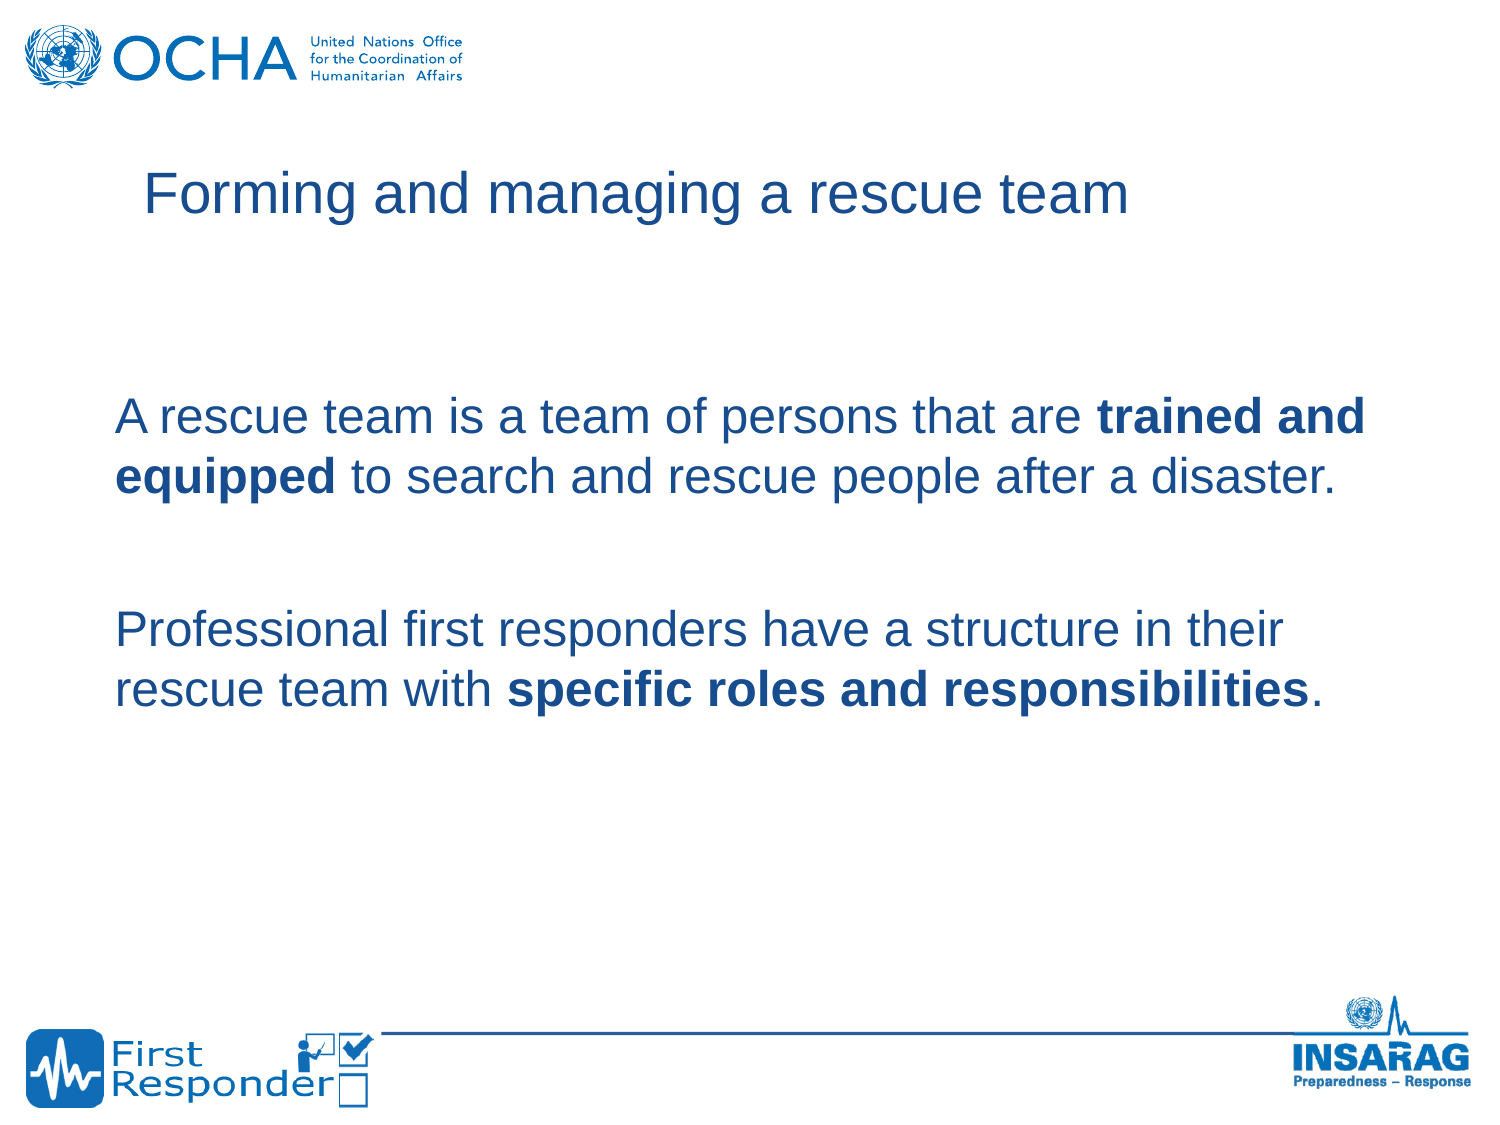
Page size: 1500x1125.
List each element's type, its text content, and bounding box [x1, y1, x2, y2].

picture [1287, 995, 1471, 1094]
picture [24, 1024, 375, 1113]
text_box Forming and managing a rescue team [122, 147, 1146, 233]
list A rescue team is a team of persons that are trained and equipped to search and rescue people after a disaster. Professional first responders have a structure in their rescue team with specific roles and responsibilities. [99, 375, 1413, 813]
